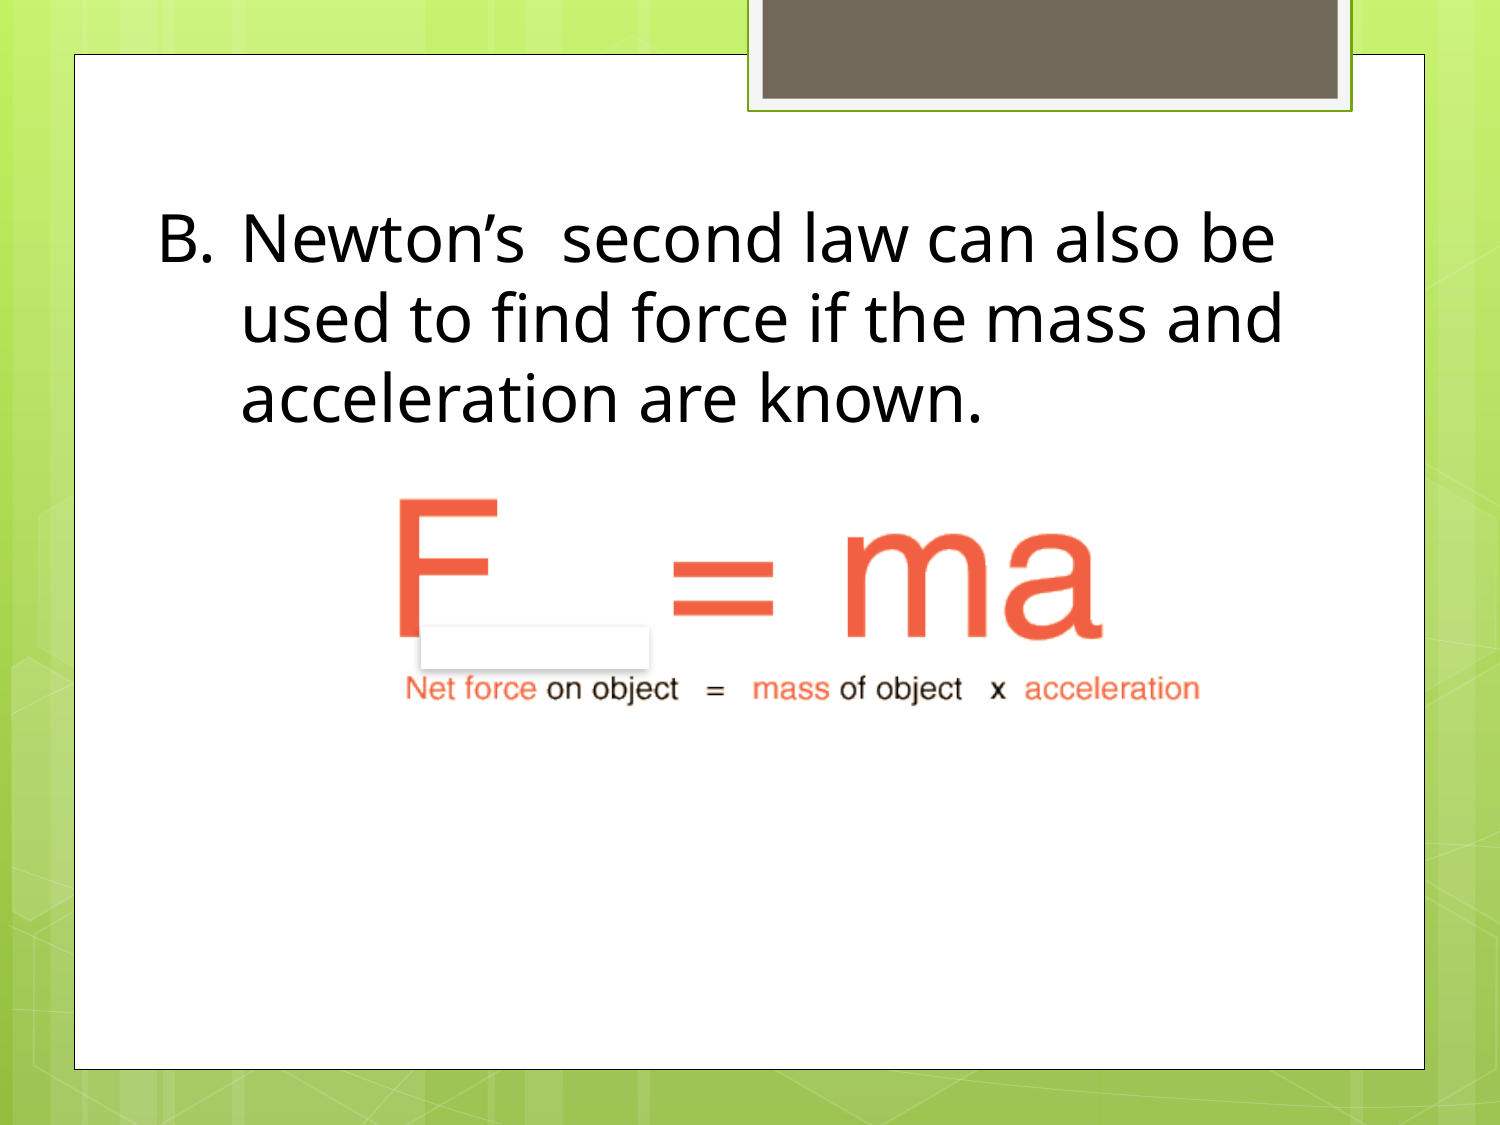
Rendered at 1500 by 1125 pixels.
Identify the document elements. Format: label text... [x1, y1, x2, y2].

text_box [320, 487, 1250, 717]
text_box Newton’s second law can also be used to find force if the mass and acceleration are known. [141, 188, 1345, 444]
